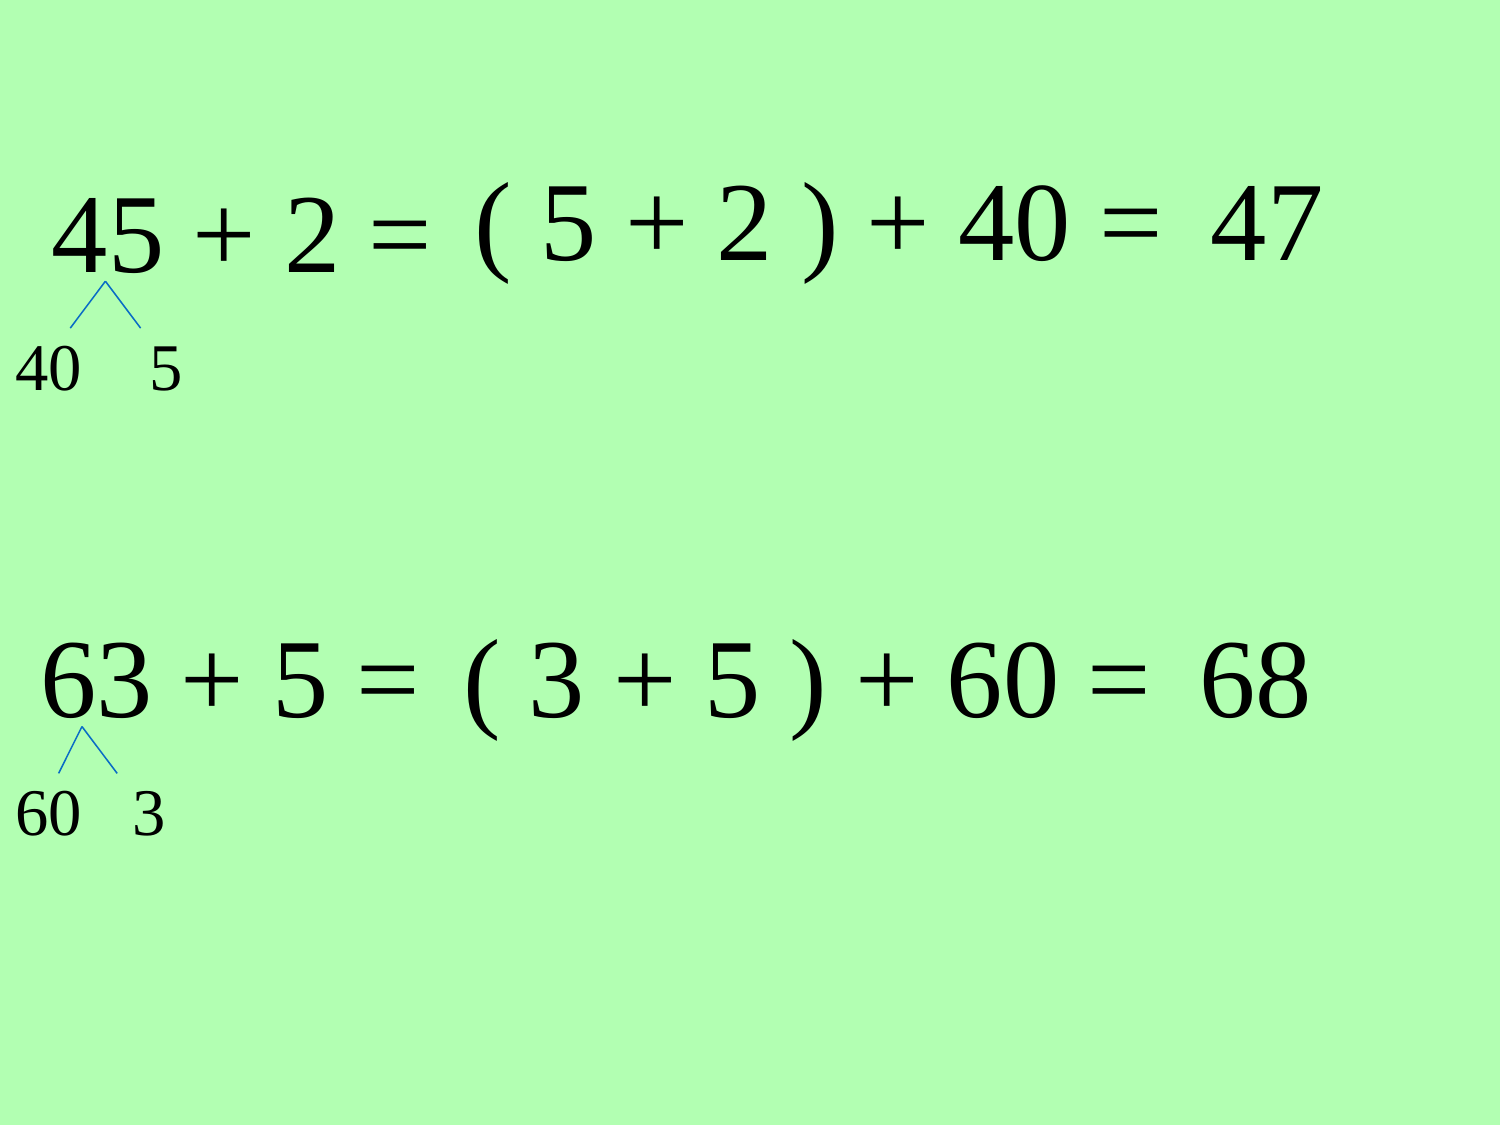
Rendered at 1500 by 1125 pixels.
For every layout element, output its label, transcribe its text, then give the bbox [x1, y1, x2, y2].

text_box 63 + 5 = [25, 597, 436, 748]
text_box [99, 286, 147, 323]
text_box 47 [1196, 140, 1339, 291]
text_box ( 5 + 2 ) + 40 = [460, 140, 1179, 291]
text_box 45 + 2 = [37, 152, 448, 303]
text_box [64, 286, 98, 323]
text_box ( 3 + 5 ) + 60 = [448, 597, 1167, 748]
text_box 68 [1184, 597, 1327, 748]
text_box 60 3 [0, 761, 182, 857]
text_box 40 5 [0, 316, 215, 412]
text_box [75, 732, 124, 768]
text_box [46, 738, 70, 762]
